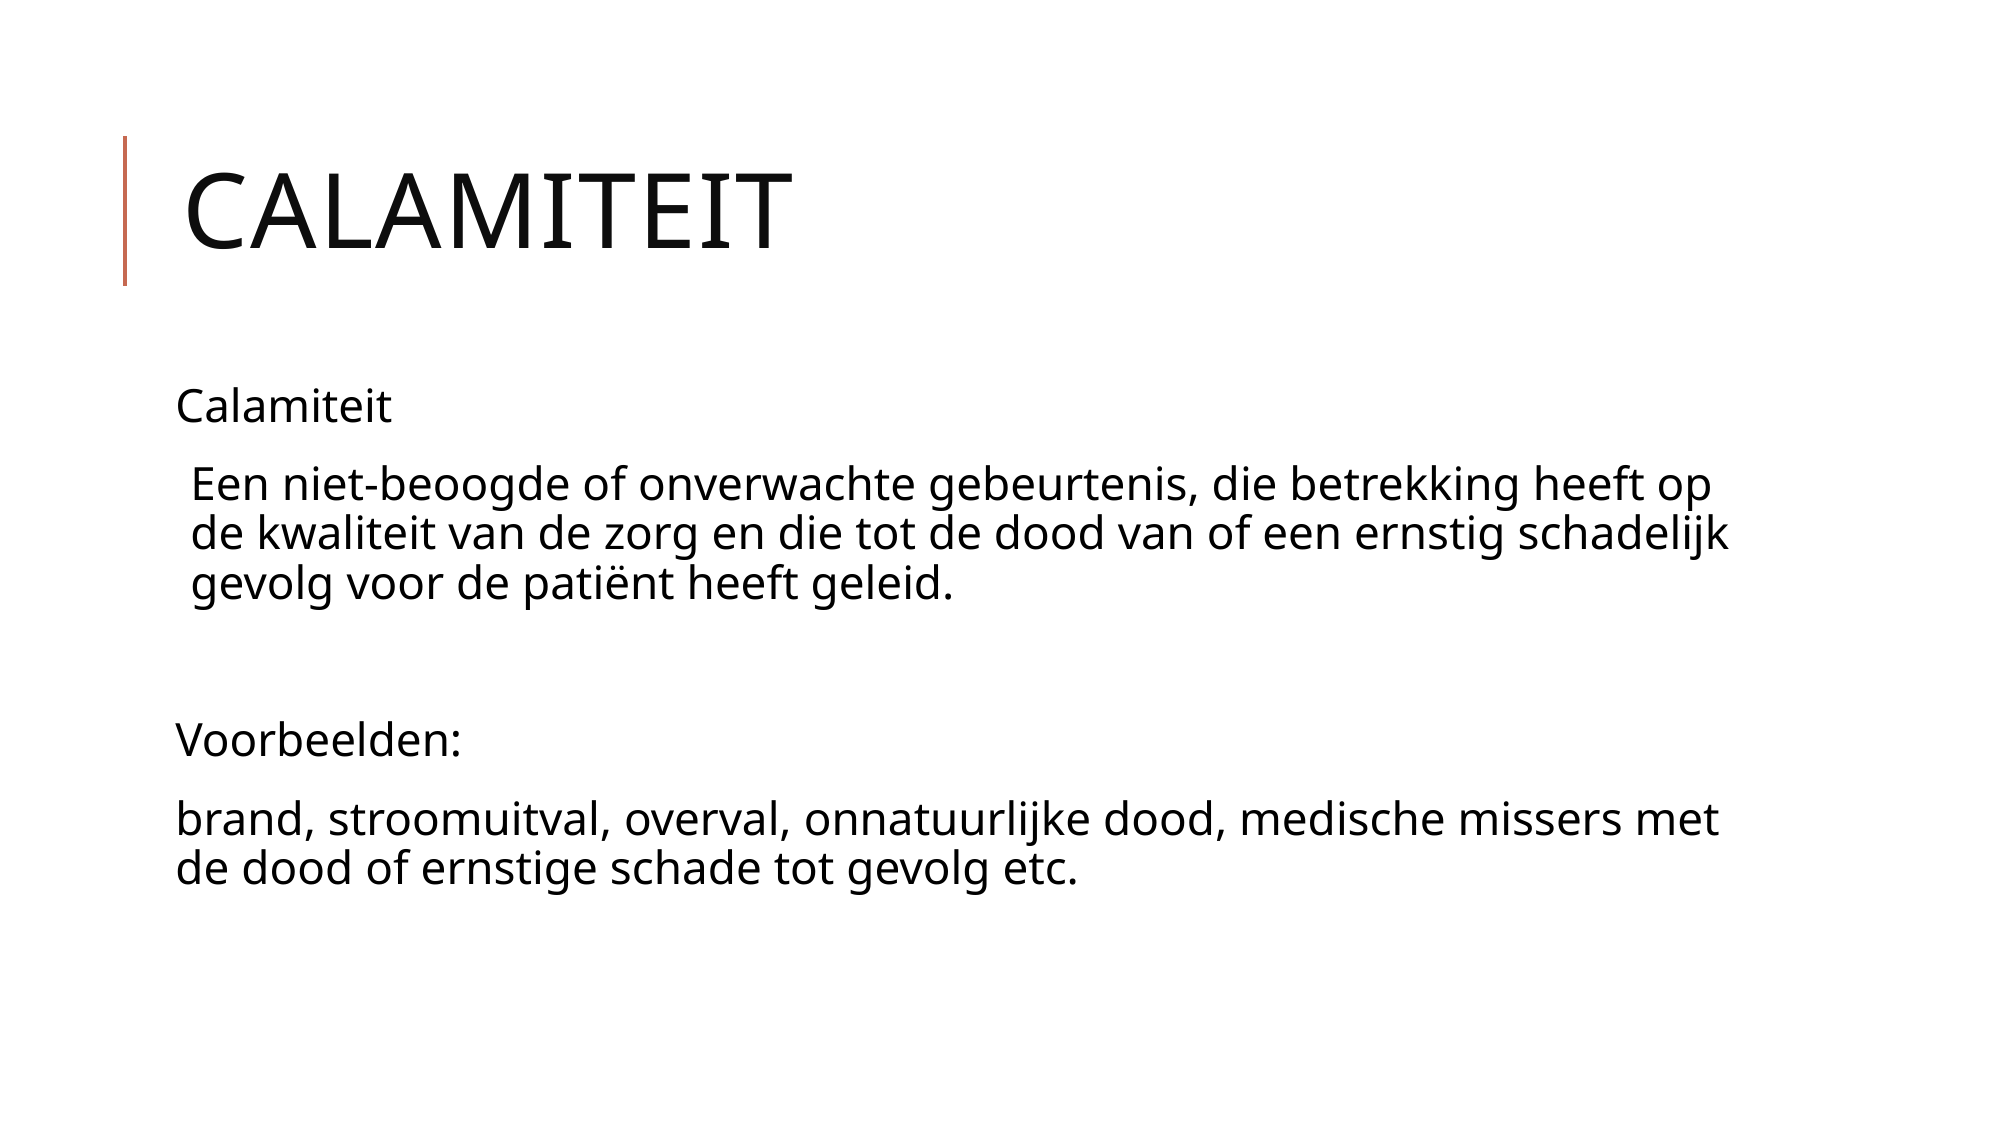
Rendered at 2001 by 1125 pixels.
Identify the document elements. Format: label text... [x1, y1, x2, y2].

list Calamiteit Een niet-beoogde of onverwachte gebeurtenis, die betrekking heeft op de kwaliteit van de zorg en die tot de dood van of een ernstig schadelijk gevolg voor de patiënt heeft geleid. Voorbeelden: brand, stroomuitval, overval, onnatuurlijke dood, medische missers met de dood of ernstige schade tot gevolg etc. [168, 375, 1763, 1035]
title Calamiteit [168, 96, 1763, 342]
